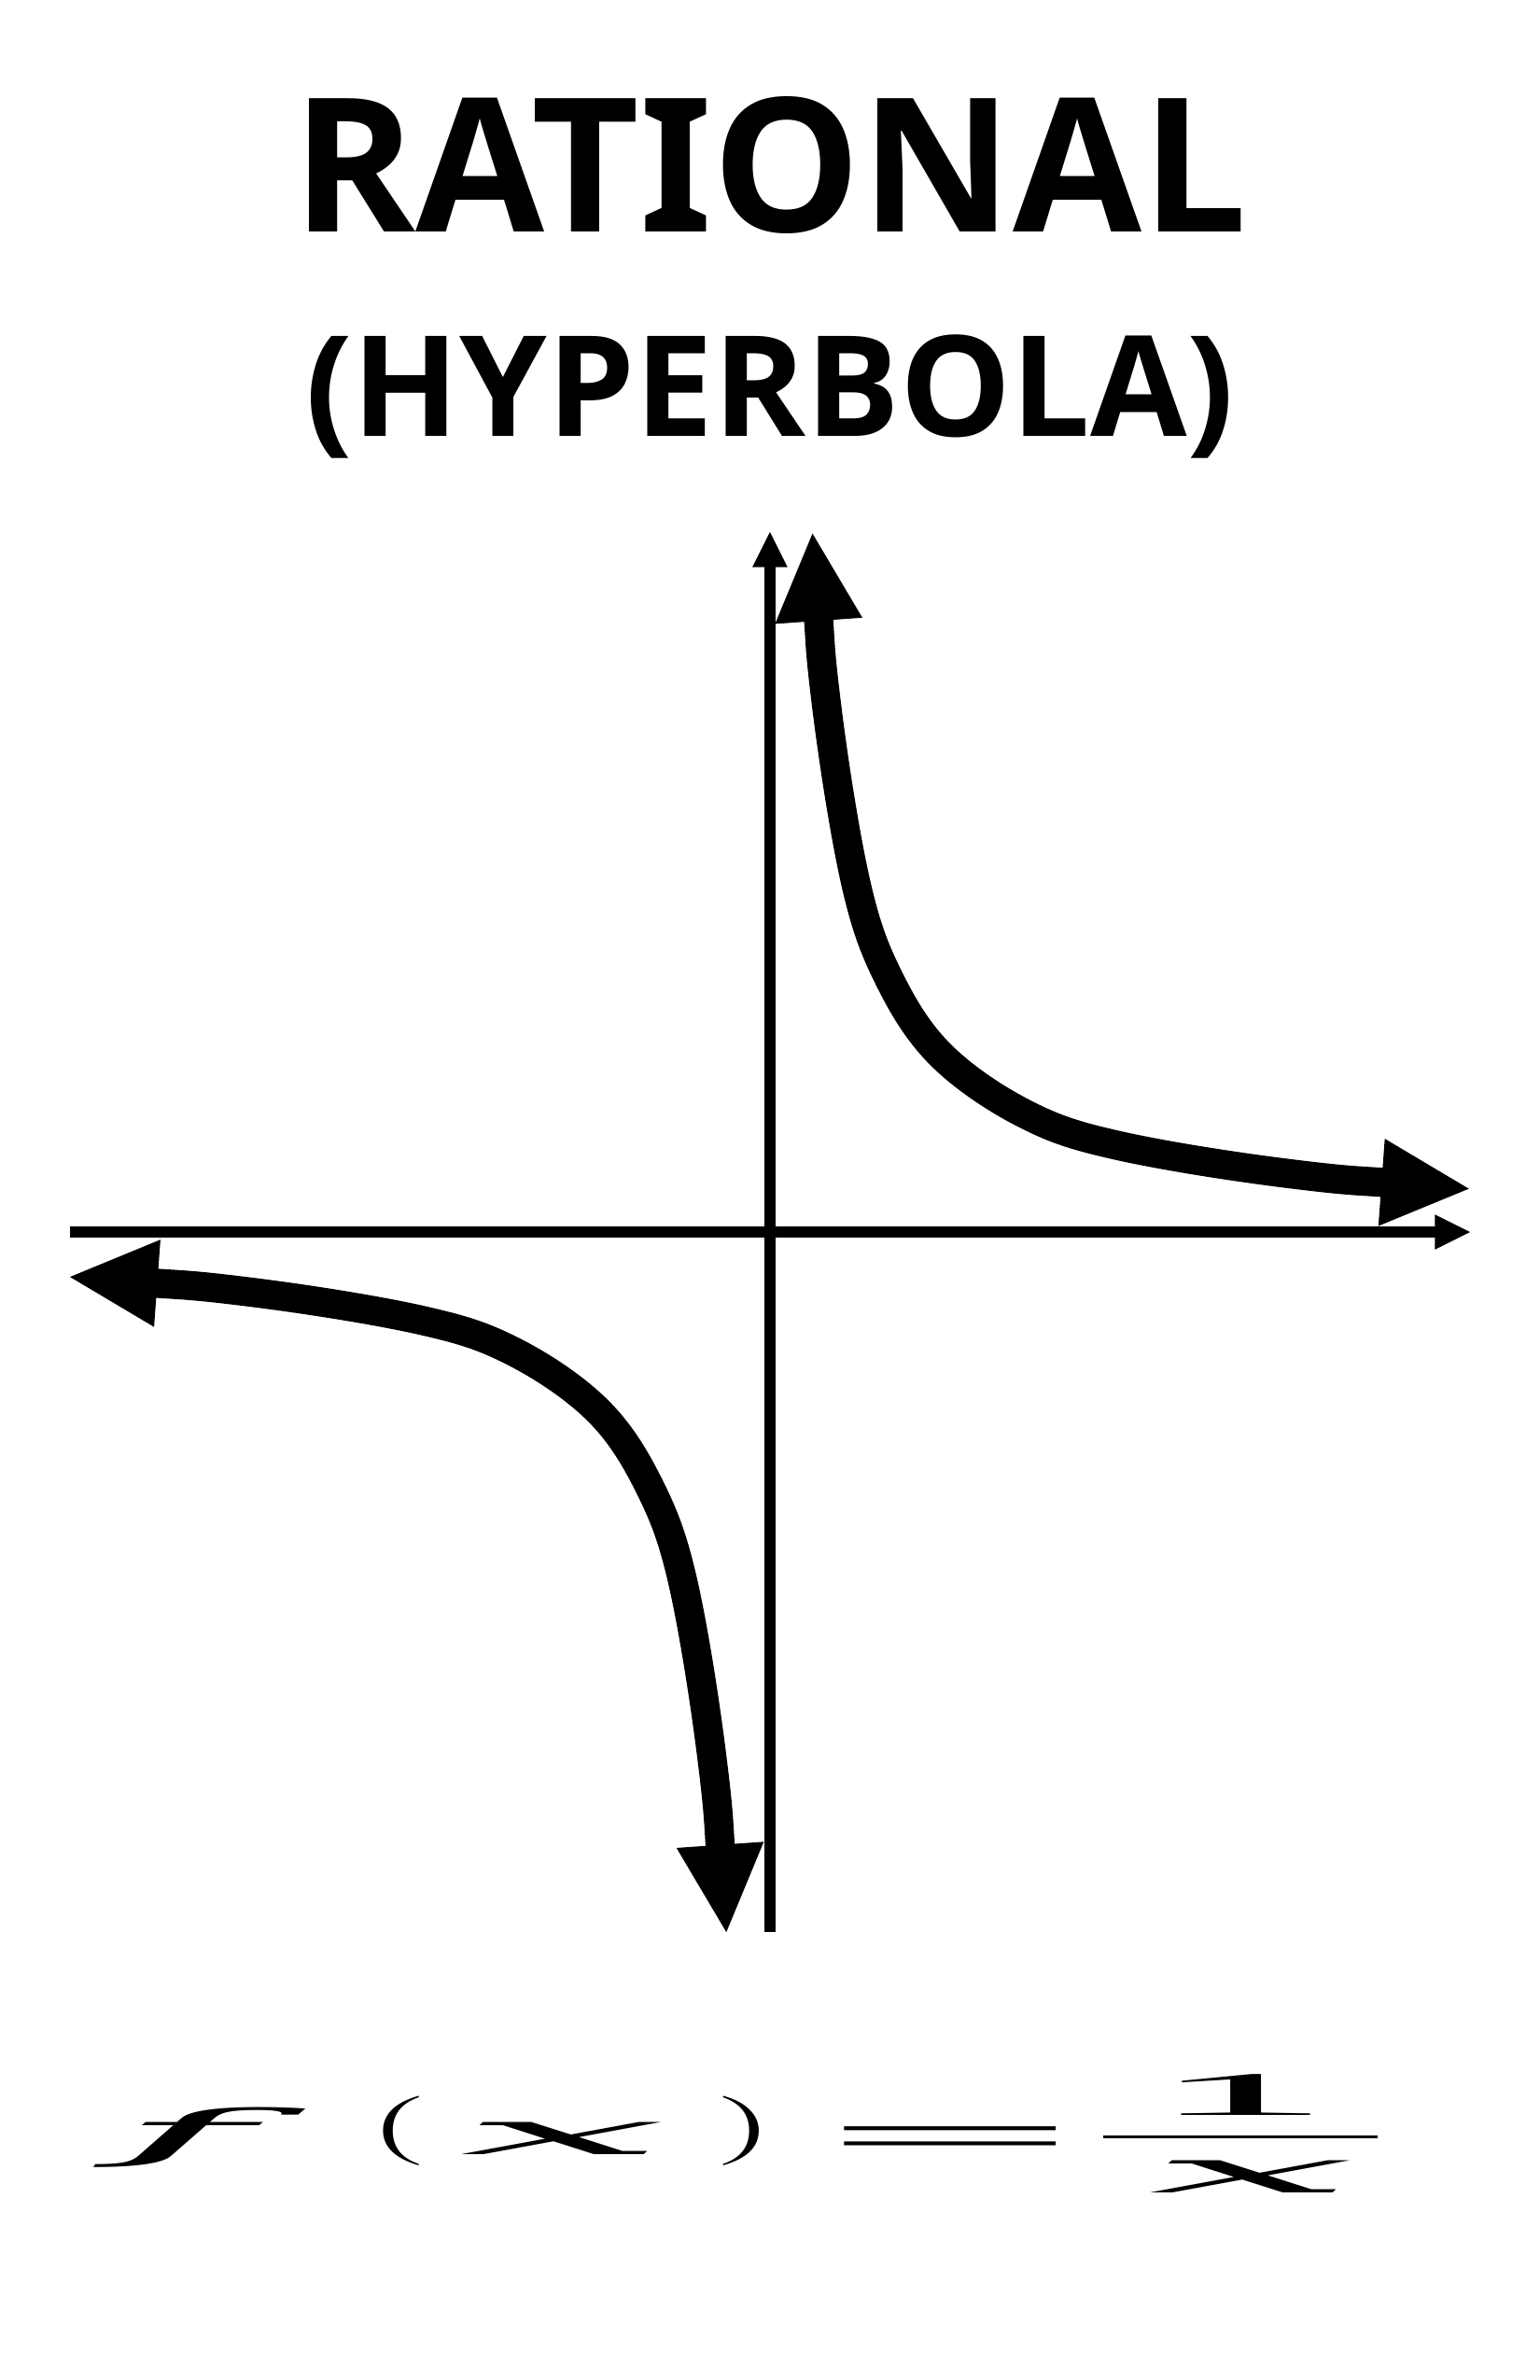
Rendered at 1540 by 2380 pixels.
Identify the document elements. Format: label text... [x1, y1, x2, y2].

text_box RATIONAL (HYPERBOLA) [69, 42, 1470, 497]
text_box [69, 533, 1469, 1933]
